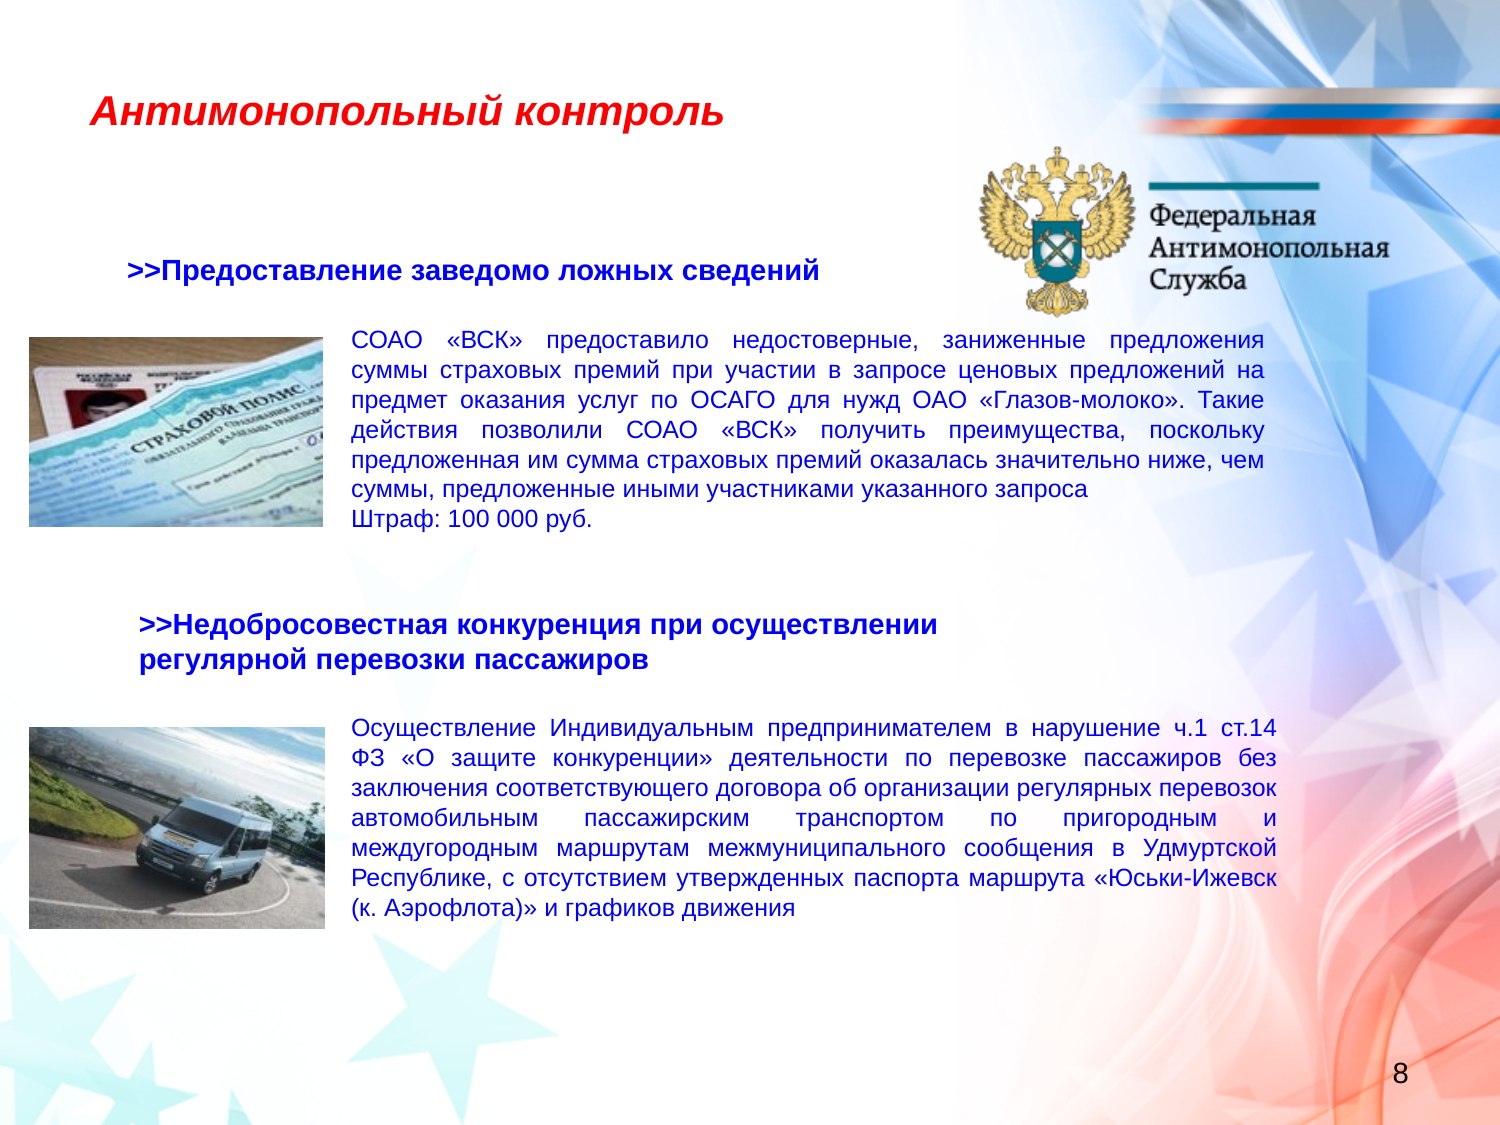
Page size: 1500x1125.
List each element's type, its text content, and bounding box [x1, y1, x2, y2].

text_box Антимонопольный контроль [74, 14, 1425, 203]
picture [0, 0, 1500, 1125]
text_box Осуществление Индивидуальным предпринимателем в нарушение ч.1 ст.14 ФЗ «О защите конкуренции» деятельности по перевозке пассажиров без заключения соответствующего договора об организации регулярных перевозок автомобильным пассажирским транспортом по пригородным и междугородным маршрутам межмуниципального сообщения в Удмуртской Республике, с отсутствием утвержденных паспорта маршрута «Юськи-Ижевск (к. Аэрофлота)» и графиков движения [336, 704, 1294, 929]
text_box >>Недобросовестная конкуренция при осуществлении регулярной перевозки пассажиров [123, 597, 1152, 683]
slide_number 8 [1074, 1042, 1424, 1102]
text_box СОАО «ВСК» предоставило недостоверные, заниженные предложения суммы страховых премий при участии в запросе ценовых предложений на предмет оказания услуг по ОСАГО для нужд ОАО «Глазов-молоко». Такие действия позволили СОАО «ВСК» получить преимущества, поскольку предложенная им сумма страховых премий оказалась значительно ниже, чем суммы, предложенные иными участниками указанного запроса Штраф: 100 000 руб. [336, 315, 1282, 541]
text_box >>Предоставление заведомо ложных сведений [112, 243, 1067, 329]
